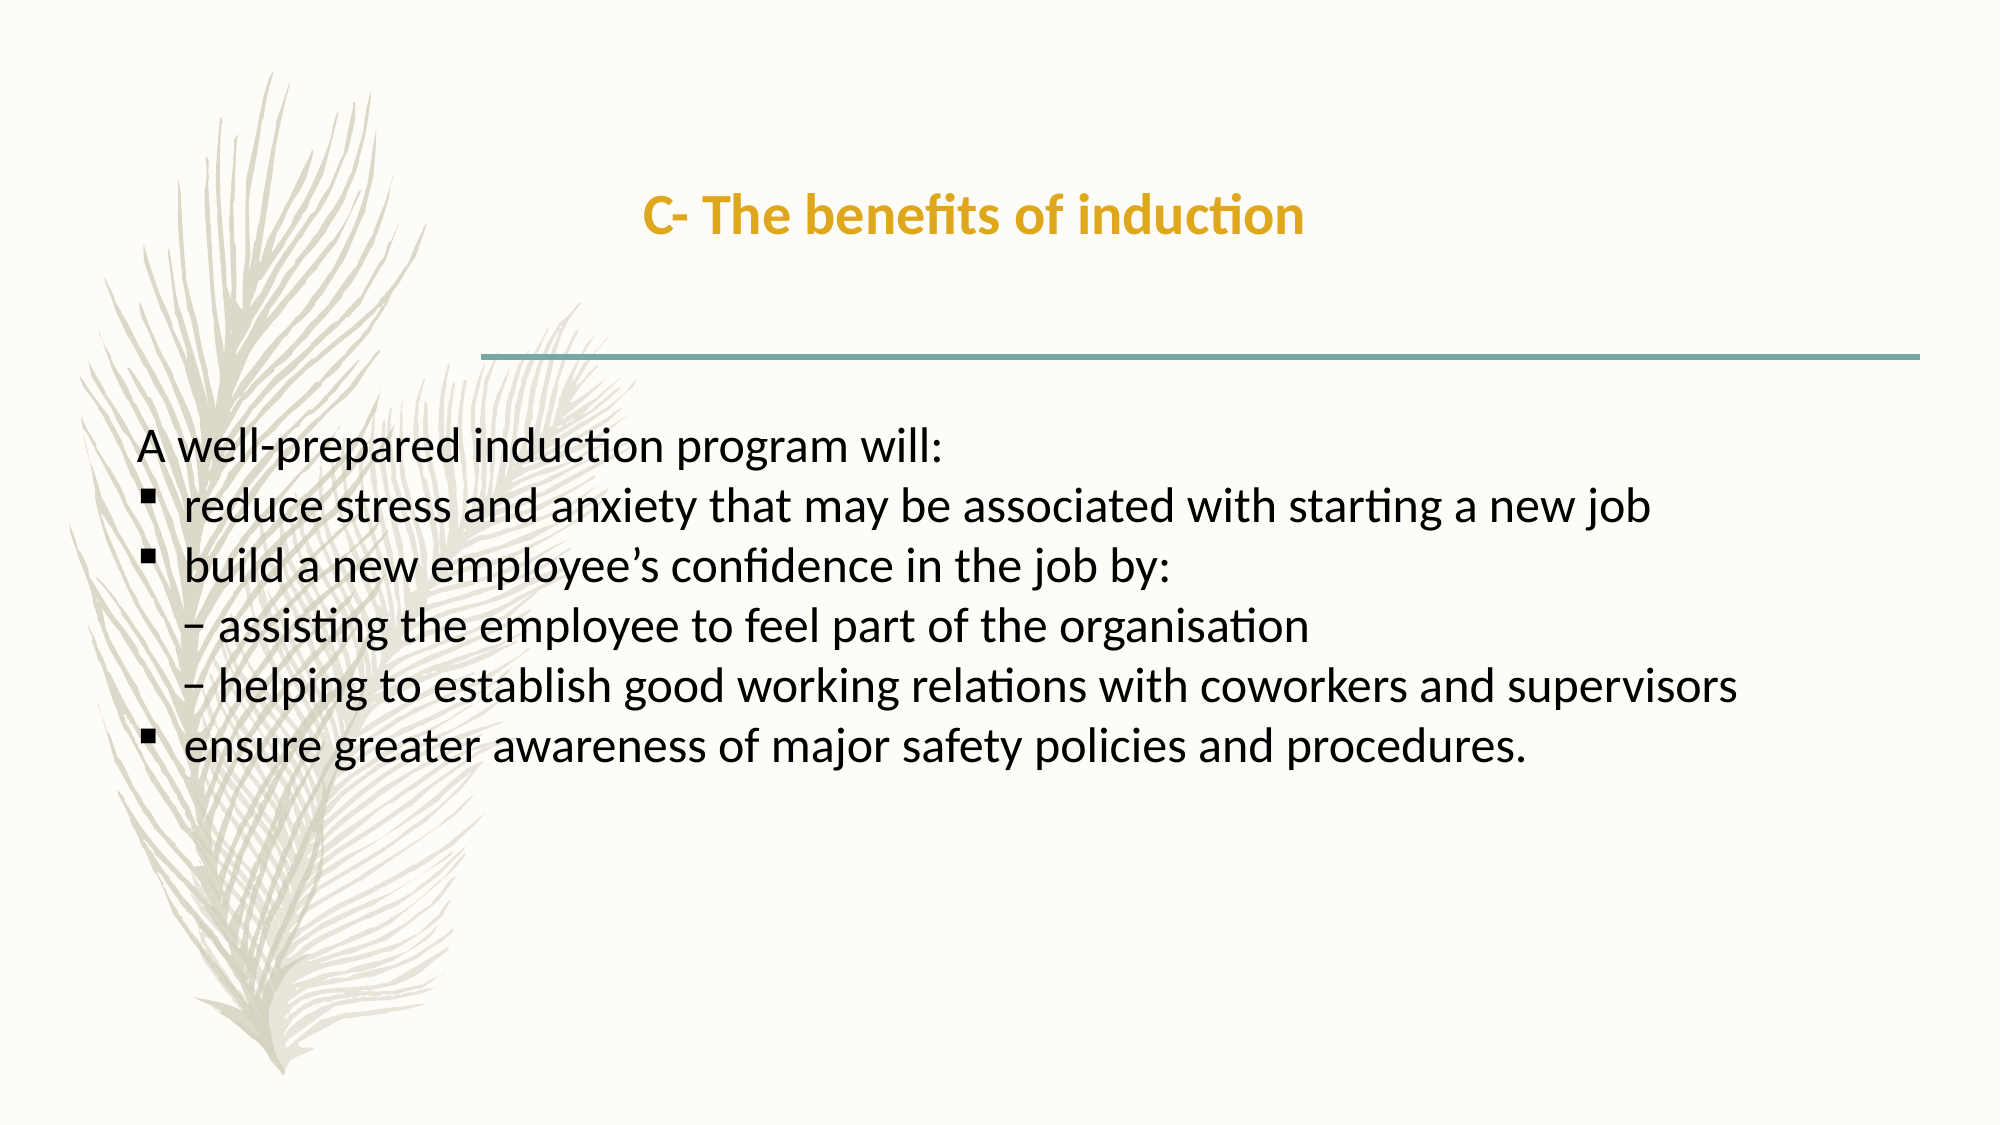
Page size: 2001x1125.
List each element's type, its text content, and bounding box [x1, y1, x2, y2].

title C- The benefits of induction [70, 28, 1880, 352]
text_box A well-prepared induction program will: reduce stress and anxiety that may be associated with starting a new job build a new employee’s confidence in the job by: − assisting the employee to feel part of the organisation − helping to establish good working relations with coworkers and supervisors ensure greater awareness of major safety policies and procedures. [122, 405, 1923, 781]
